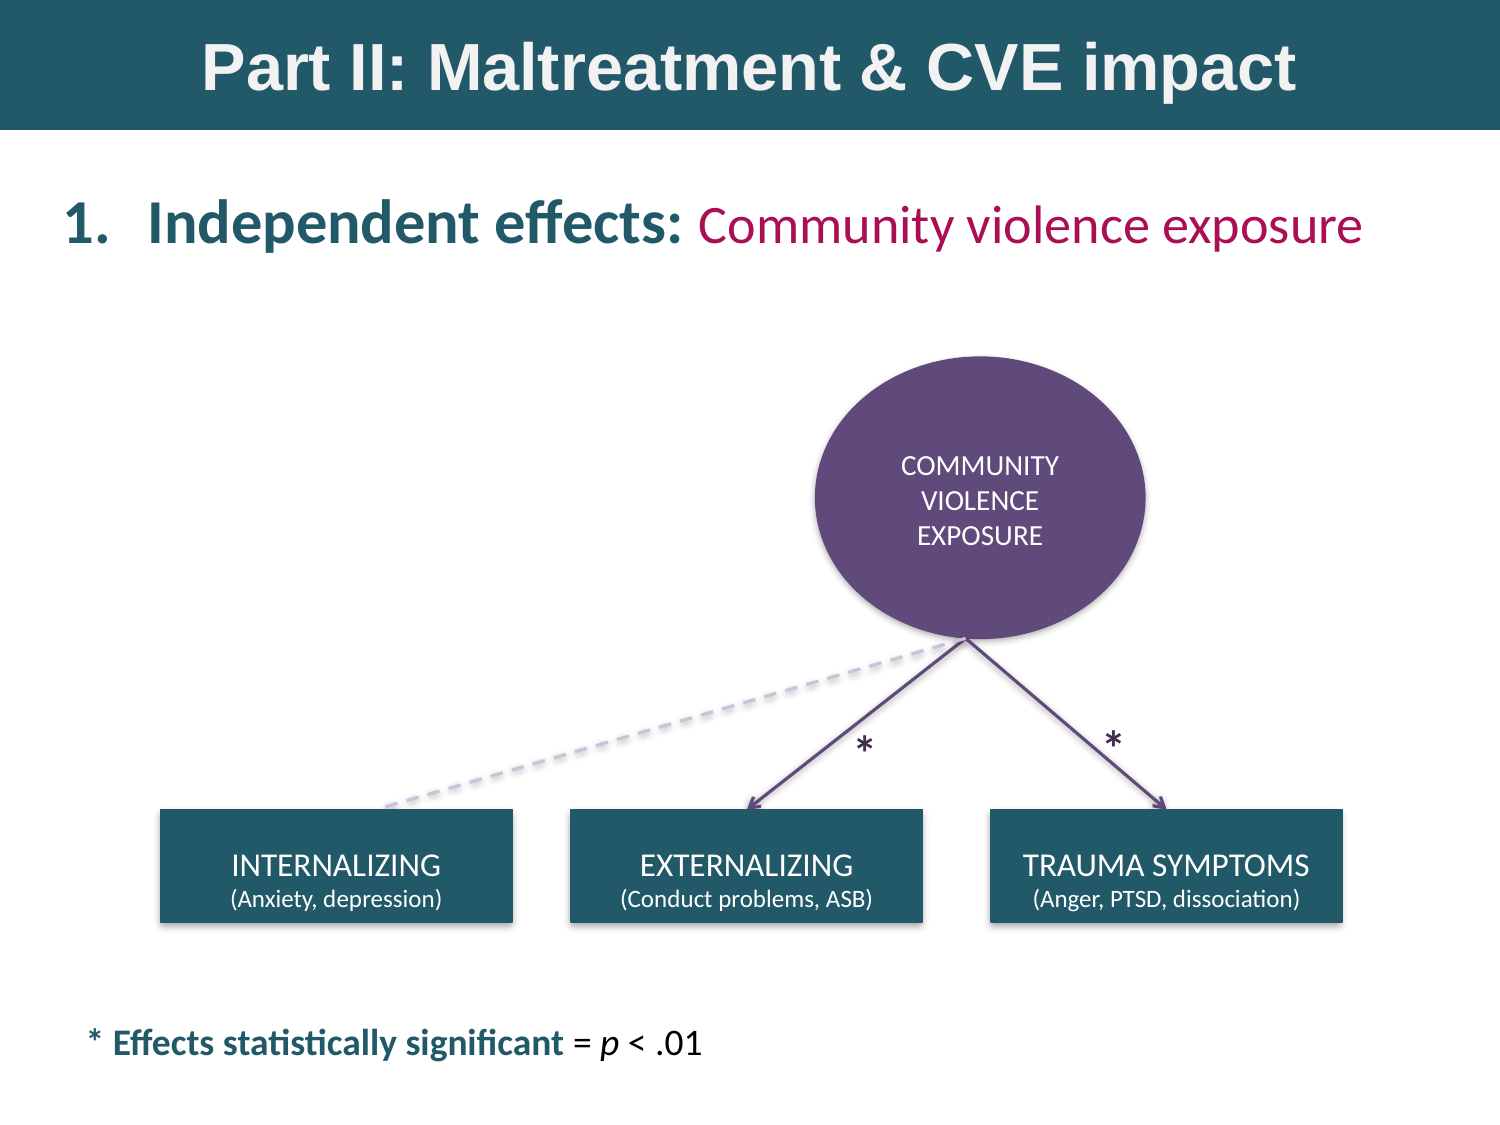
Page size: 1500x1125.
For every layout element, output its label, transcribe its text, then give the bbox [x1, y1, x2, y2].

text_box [966, 638, 1167, 810]
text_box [384, 638, 966, 808]
text_box EXTERNALIZING (Conduct problems, ASB) [570, 815, 923, 923]
text_box * Effects statistically significant = p < .01 [70, 1010, 1104, 1071]
text_box Independent effects: Community violence exposure [48, 173, 1460, 263]
text_box COMMUNITY VIOLENCE EXPOSURE [814, 356, 1146, 636]
text_box Part II: Maltreatment & CVE impact [0, 0, 1500, 130]
text_box TRAUMA SYMPTOMS (Anger, PTSD, dissociation) [990, 809, 1343, 923]
text_box INTERNALIZING (Anxiety, depression) [160, 809, 513, 923]
